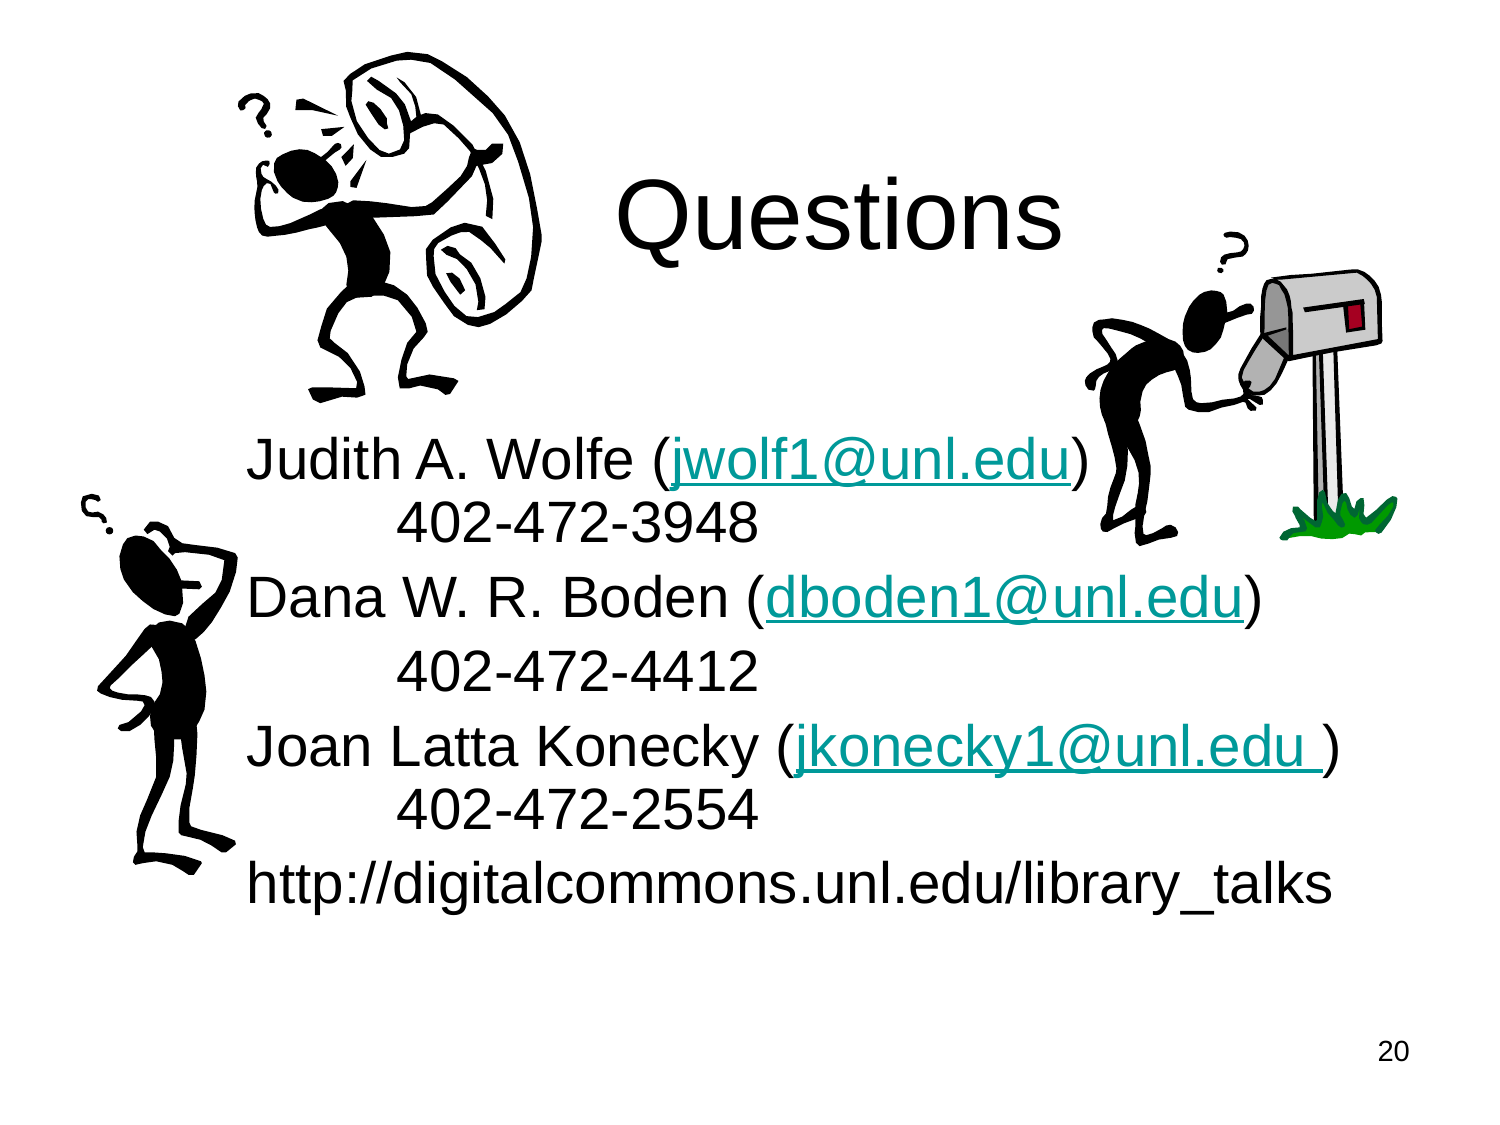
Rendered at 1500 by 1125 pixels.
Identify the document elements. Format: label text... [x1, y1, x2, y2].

picture [80, 493, 238, 876]
slide_number 20 [1074, 1024, 1426, 1103]
picture [237, 51, 542, 404]
title Questions [547, 115, 1306, 304]
list Judith A. Wolfe (jwolf1@unl.edu) 402-472-3948 Dana W. R. Boden (dboden1@unl.edu) 402-472-4412 Joan Latta Konecky (jkonecky1@unl.edu ) 402-472-2554 http://digitalcommons.unl.edu/library_talks [231, 421, 1421, 960]
picture [1084, 231, 1398, 547]
